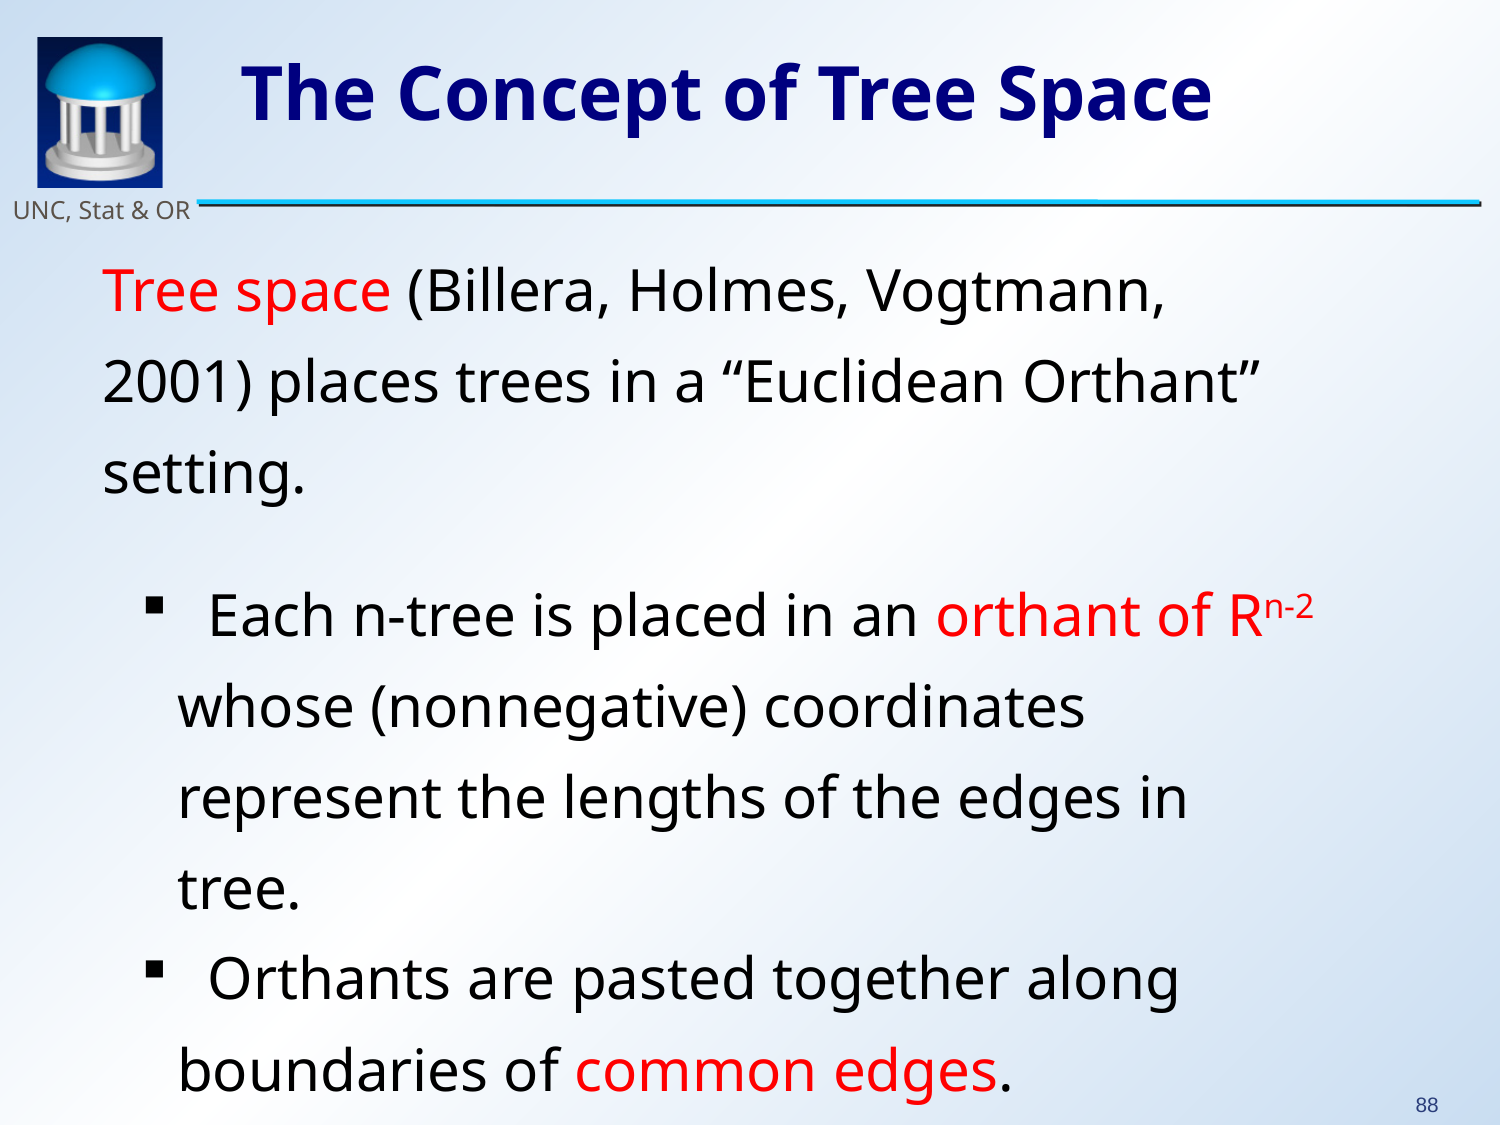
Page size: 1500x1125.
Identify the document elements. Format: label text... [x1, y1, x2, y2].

title The Concept of Tree Space [224, 24, 1386, 156]
text_box Tree space (Billera, Holmes, Vogtmann, 2001) places trees in a “Euclidean Orthant” setting. Each n-tree is placed in an orthant of Rn-2 whose (nonnegative) coordinates represent the lengths of the edges in tree. Orthants are pasted together along boundaries of common edges. [87, 224, 1338, 1111]
